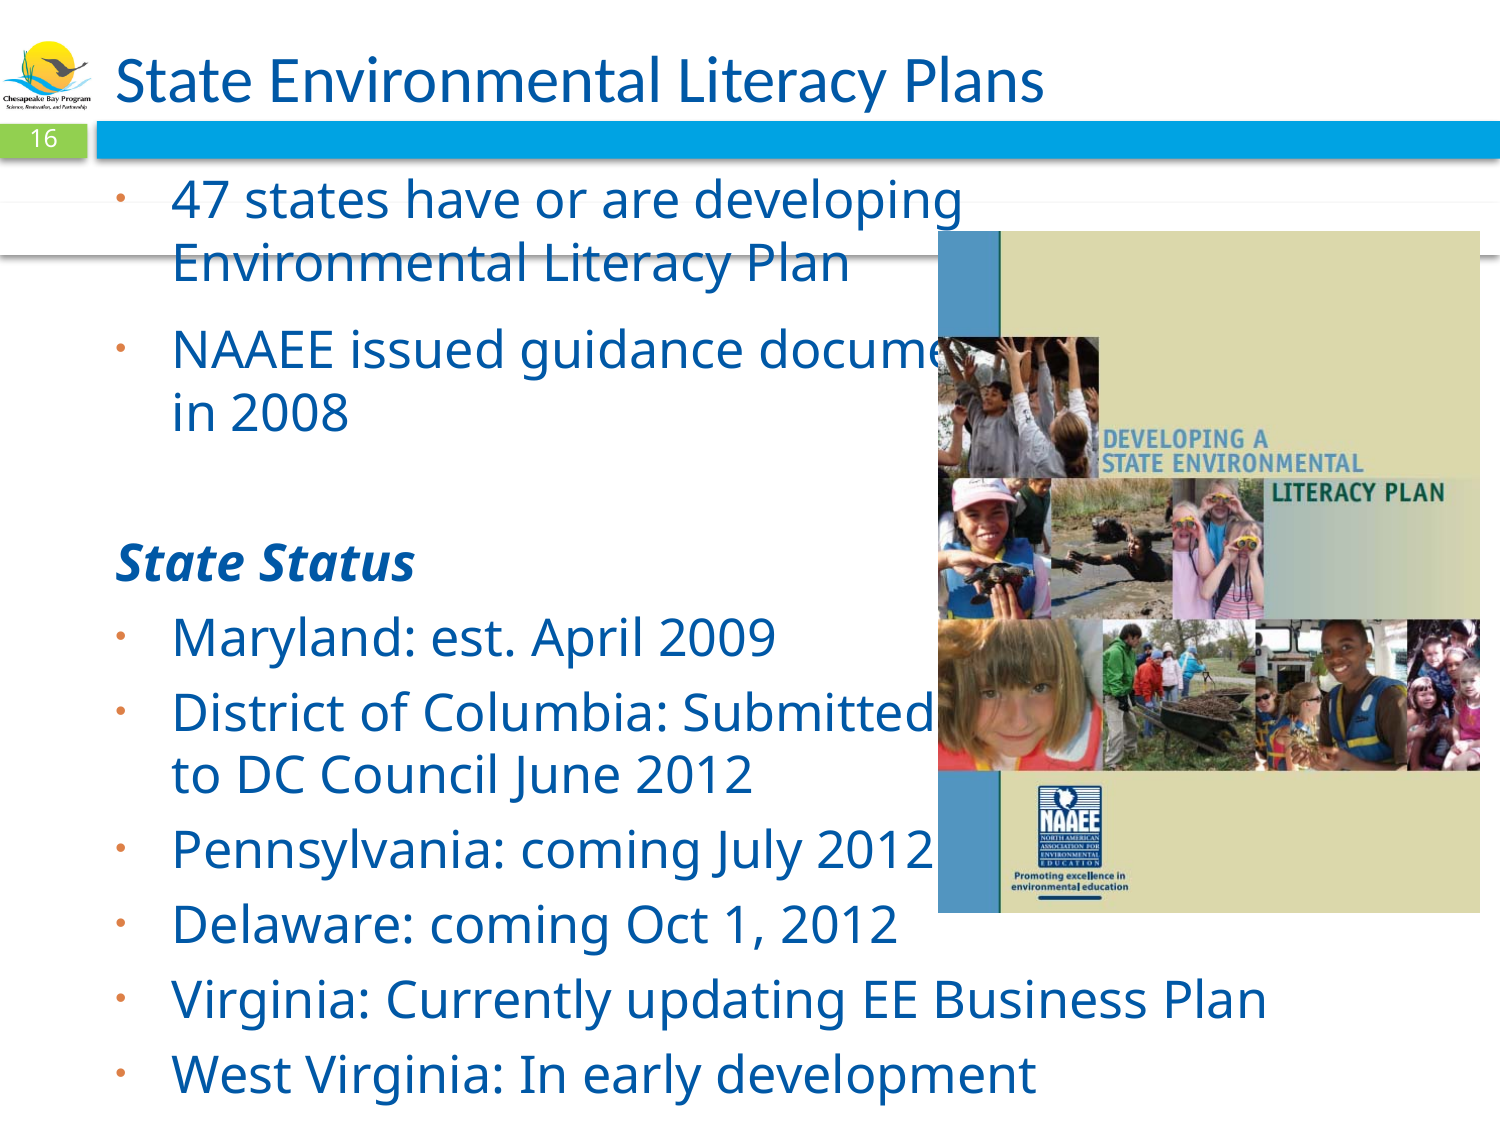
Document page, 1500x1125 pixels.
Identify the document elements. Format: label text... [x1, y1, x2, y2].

title State Environmental Literacy Plans [100, 37, 1439, 114]
list 47 states have or are developing Environmental Literacy Plan NAAEE issued guidance document in 2008 State Status Maryland: est. April 2009 District of Columbia: Submitted to DC Council June 2012 Pennsylvania: coming July 2012 Delaware: coming Oct 1, 2012 Virginia: Currently updating EE Business Plan West Virginia: In early development [100, 159, 1439, 988]
picture [0, 28, 93, 122]
slide_number 16 [0, 122, 88, 157]
picture [938, 230, 1480, 914]
